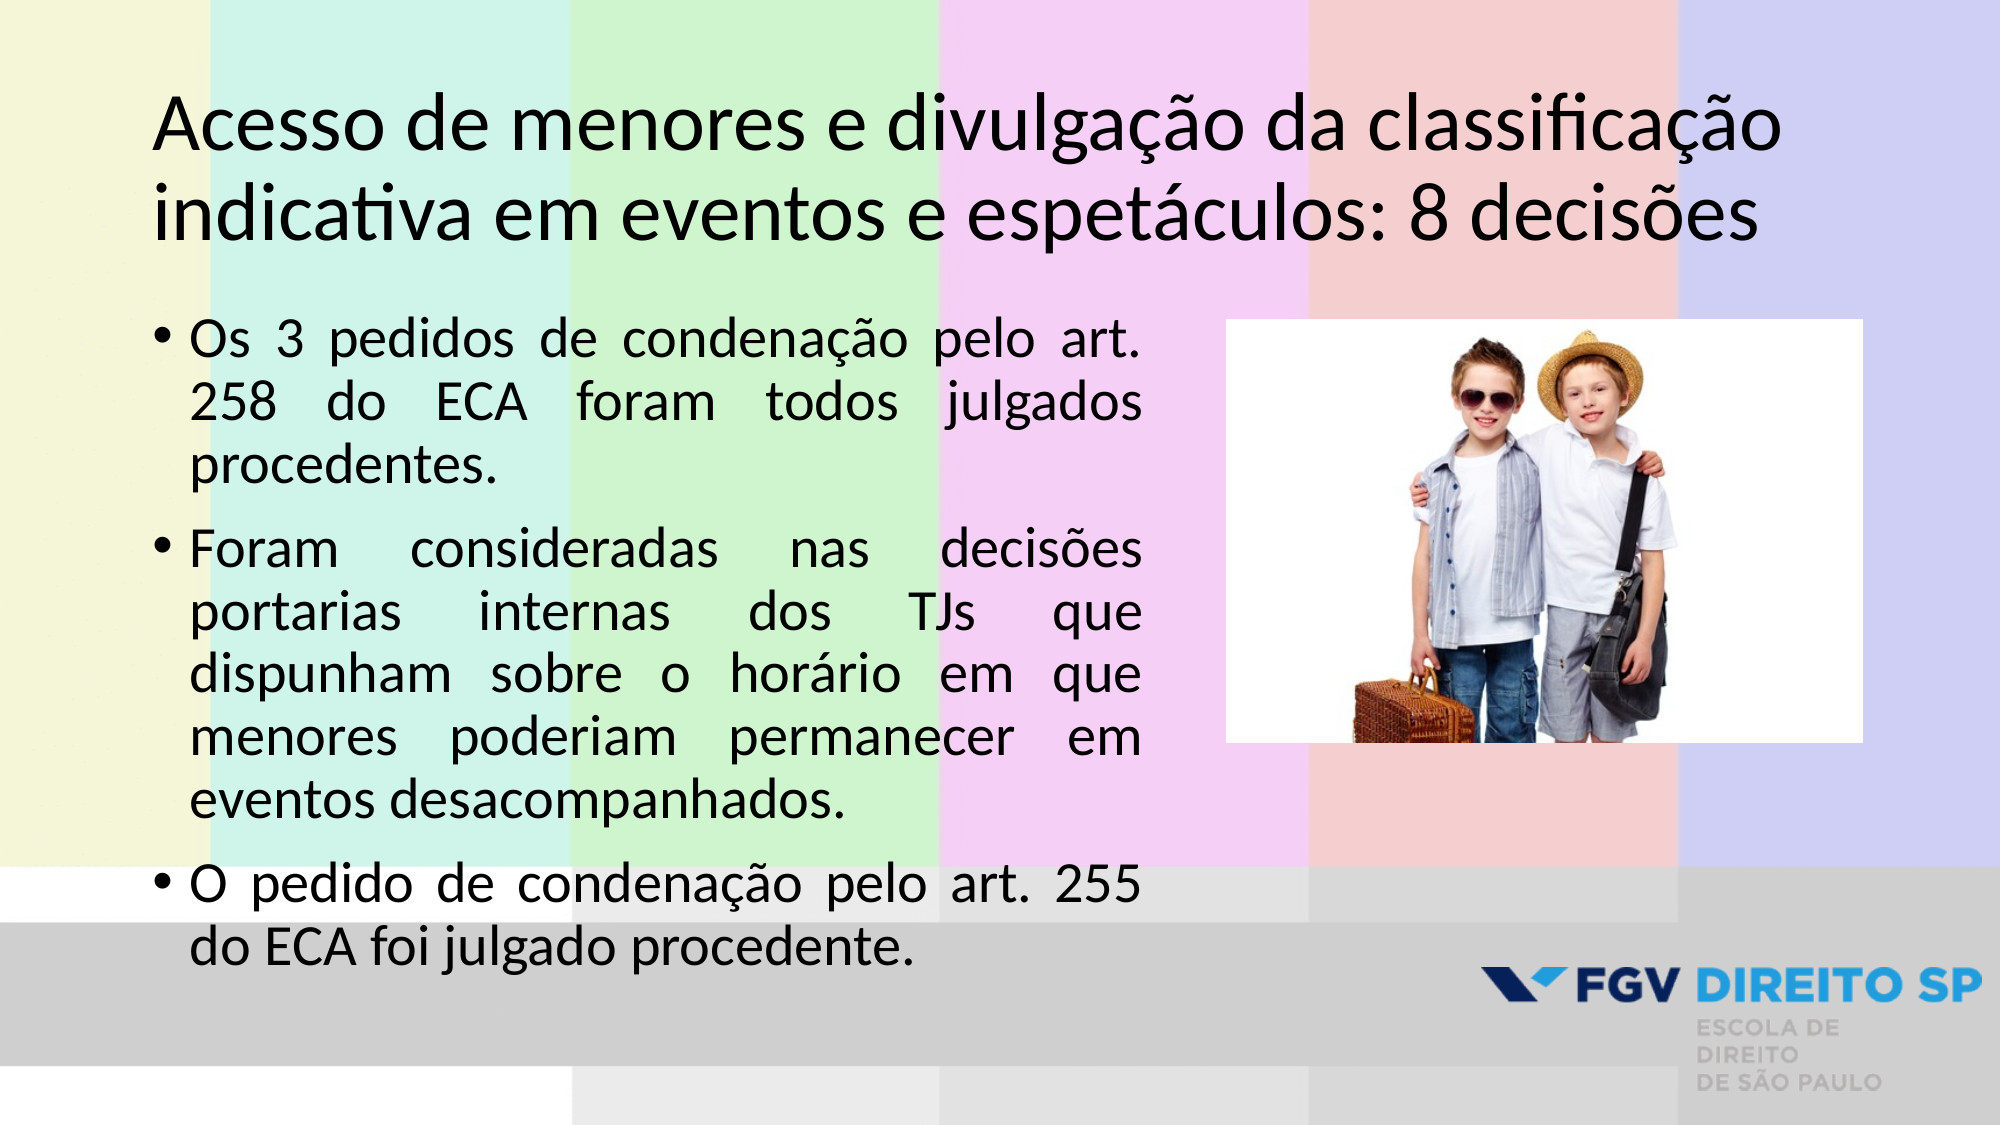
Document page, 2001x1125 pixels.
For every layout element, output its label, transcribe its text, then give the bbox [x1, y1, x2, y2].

picture [1481, 967, 1982, 1091]
list Os 3 pedidos de condenação pelo art. 258 do ECA foram todos julgados procedentes. Foram consideradas nas decisões portarias internas dos TJs que dispunham sobre o horário em que menores poderiam permanecer em eventos desacompanhados. O pedido de condenação pelo art. 255 do ECA foi julgado procedente. [137, 299, 1159, 1014]
picture [1226, 319, 1863, 744]
title Acesso de menores e divulgação da classificação indicativa em eventos e espetáculos: 8 decisões [137, 59, 1863, 278]
